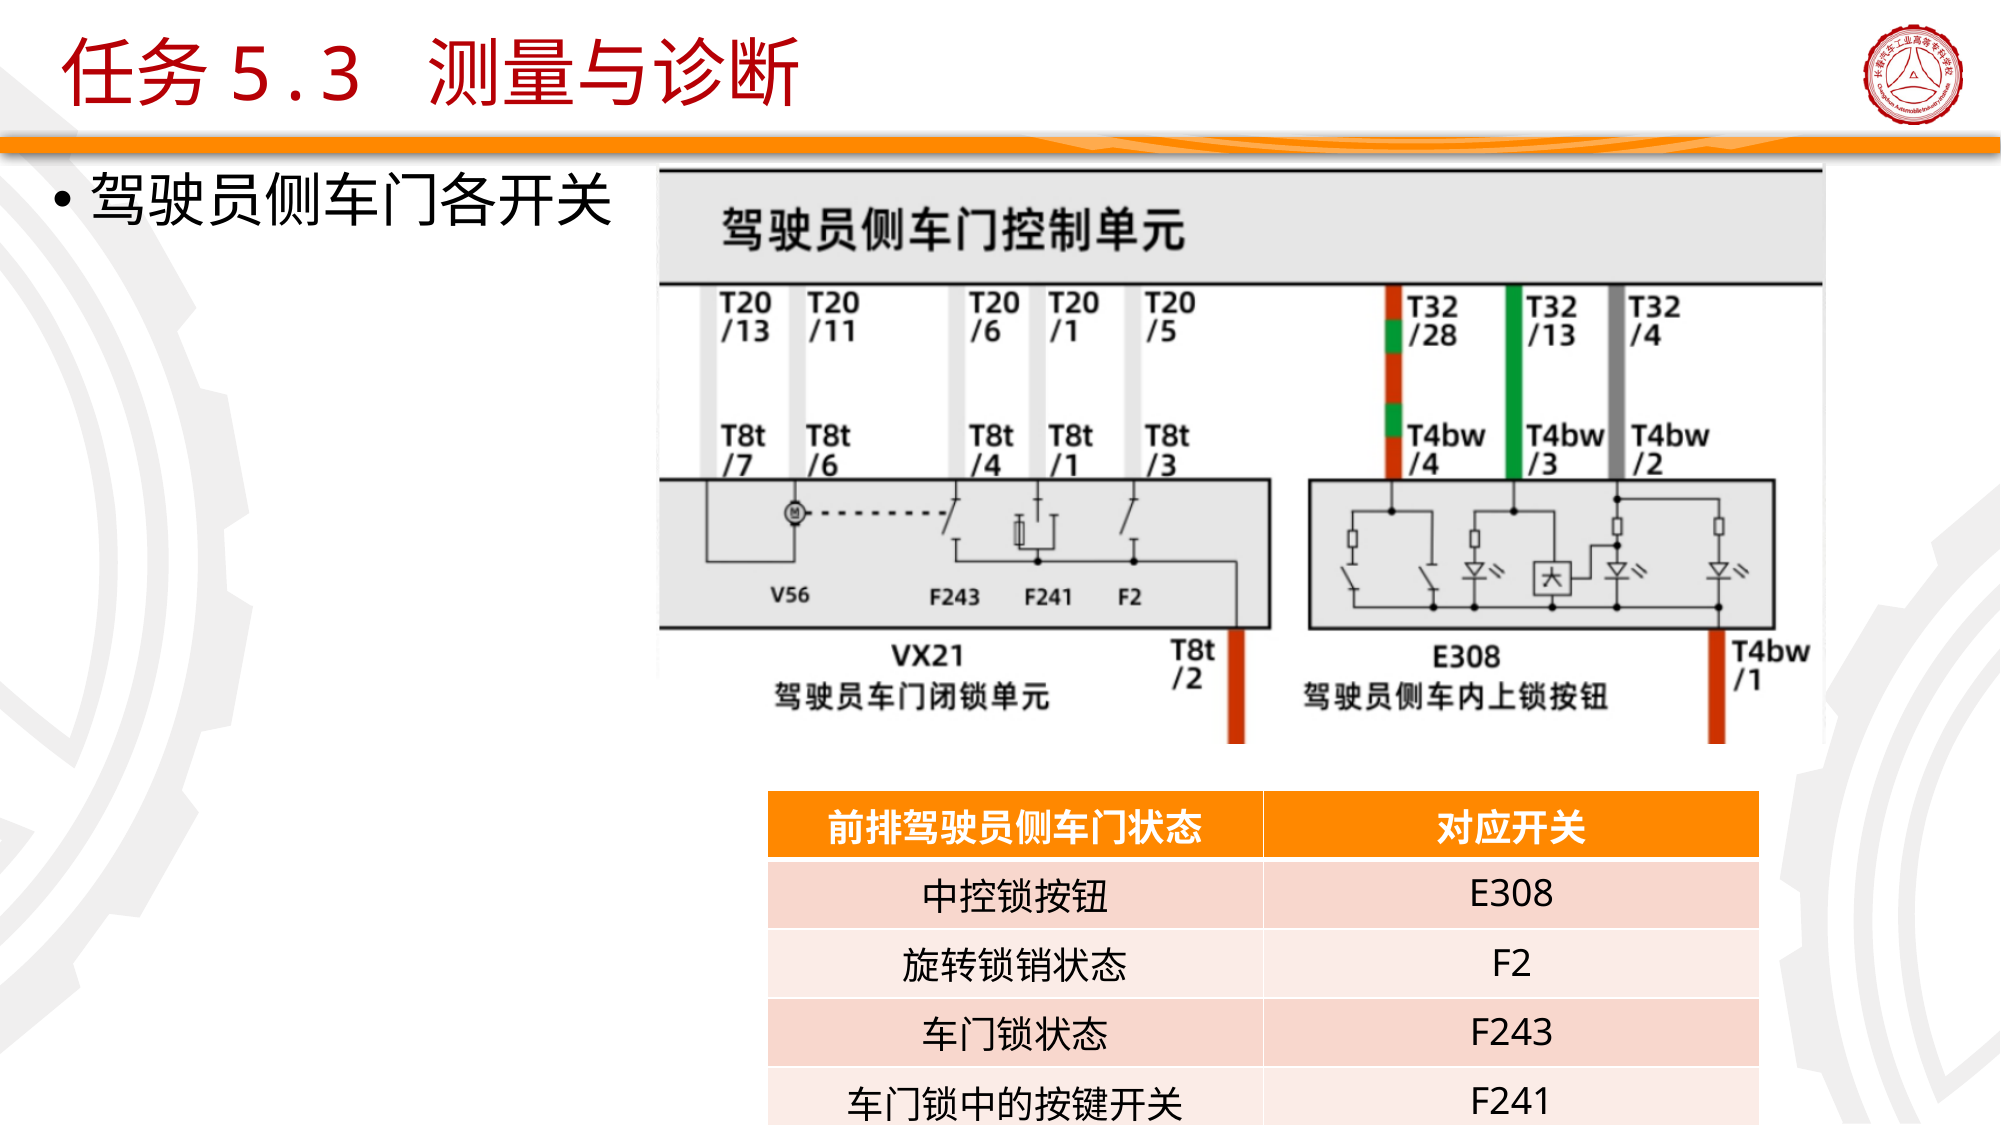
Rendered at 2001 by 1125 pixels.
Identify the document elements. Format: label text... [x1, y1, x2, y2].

picture [1863, 24, 1963, 125]
title 任务5.3 测量与诊断 [45, 28, 1554, 128]
table_cell E308 [1264, 862, 1759, 928]
table_cell F2 [1264, 930, 1759, 997]
table_cell F241 [1264, 1068, 1759, 1125]
table_cell 车门锁中的按键开关 [768, 1068, 1263, 1125]
table_header 前排驾驶员侧车门状态 [768, 791, 1263, 857]
picture [656, 163, 1826, 744]
table_cell 旋转锁销状态 [768, 930, 1263, 997]
table_cell F243 [1264, 999, 1759, 1066]
table_cell 中控锁按钮 [768, 862, 1263, 928]
table_header 对应开关 [1264, 791, 1759, 857]
list 驾驶员侧车门各开关 [37, 163, 638, 263]
table_cell 车门锁状态 [768, 999, 1263, 1066]
